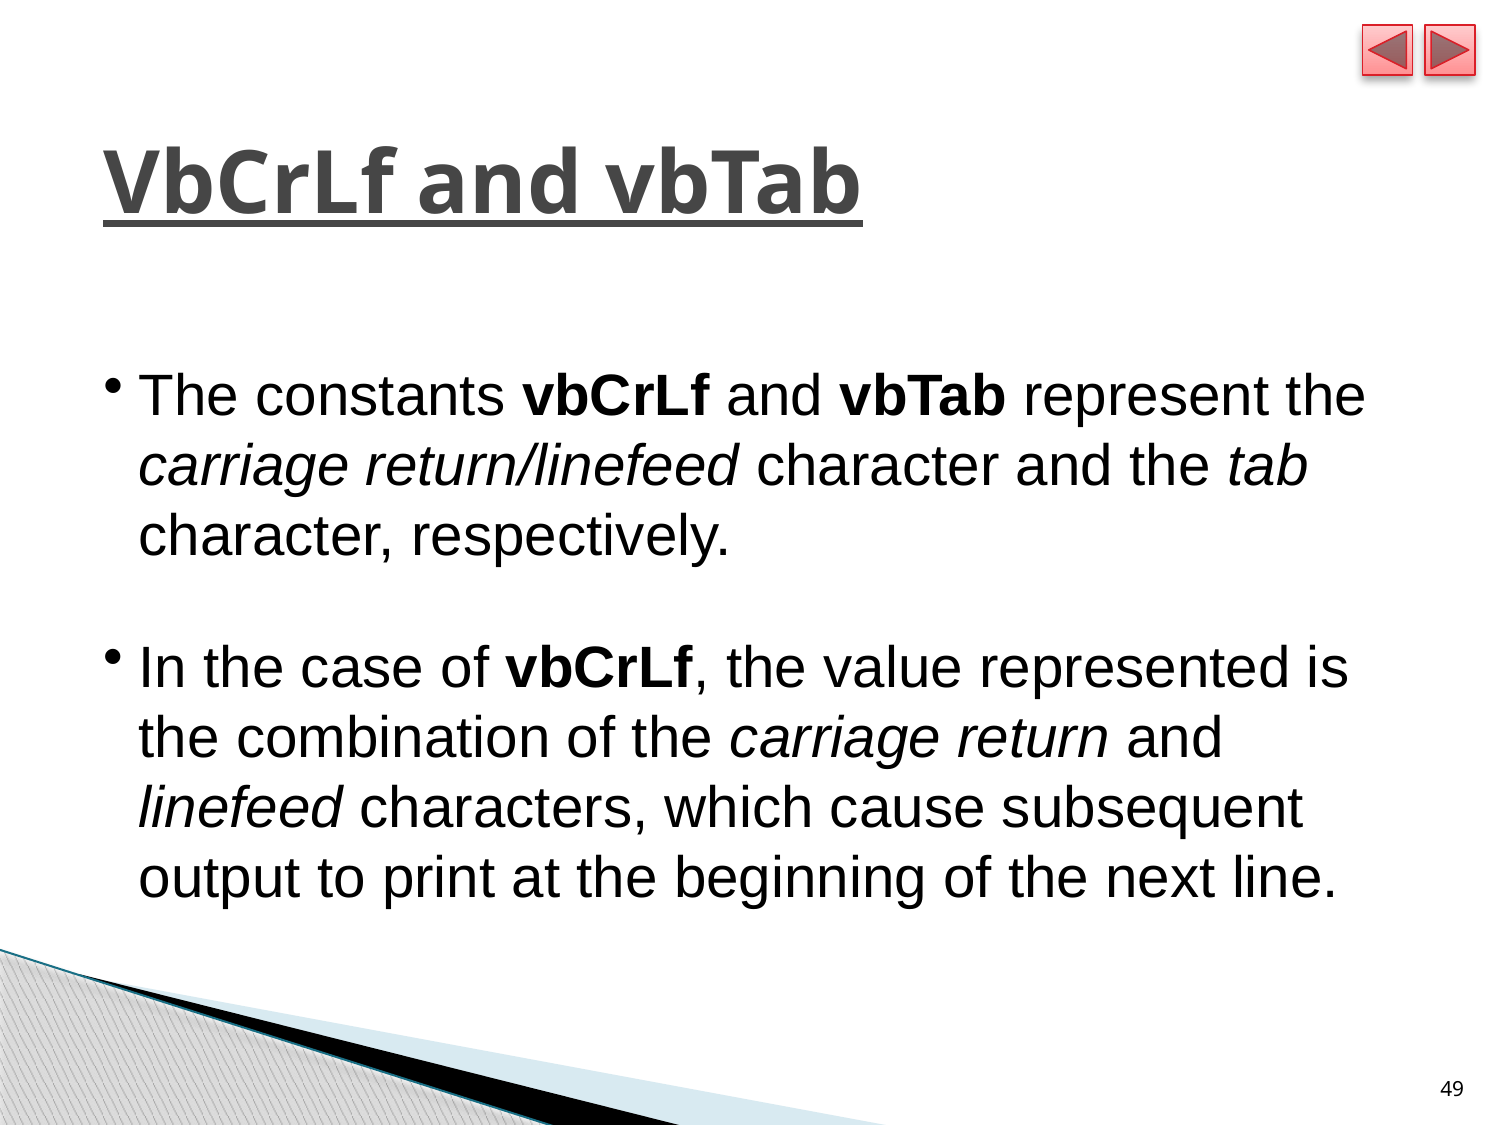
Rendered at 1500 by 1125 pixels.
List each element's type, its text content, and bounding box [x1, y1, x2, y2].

title VbCrLf and vbTab [88, 66, 1364, 292]
text_box In the case of vbCrLf, the value represented is the combination of the carriage return and linefeed characters, which cause subsequent output to print at the beginning of the next line. [88, 621, 1424, 917]
text_box The constants vbCrLf and vbTab represent the carriage return/linefeed character and the tab character, respectively. [88, 350, 1447, 575]
slide_number 49 [1418, 1051, 1479, 1112]
